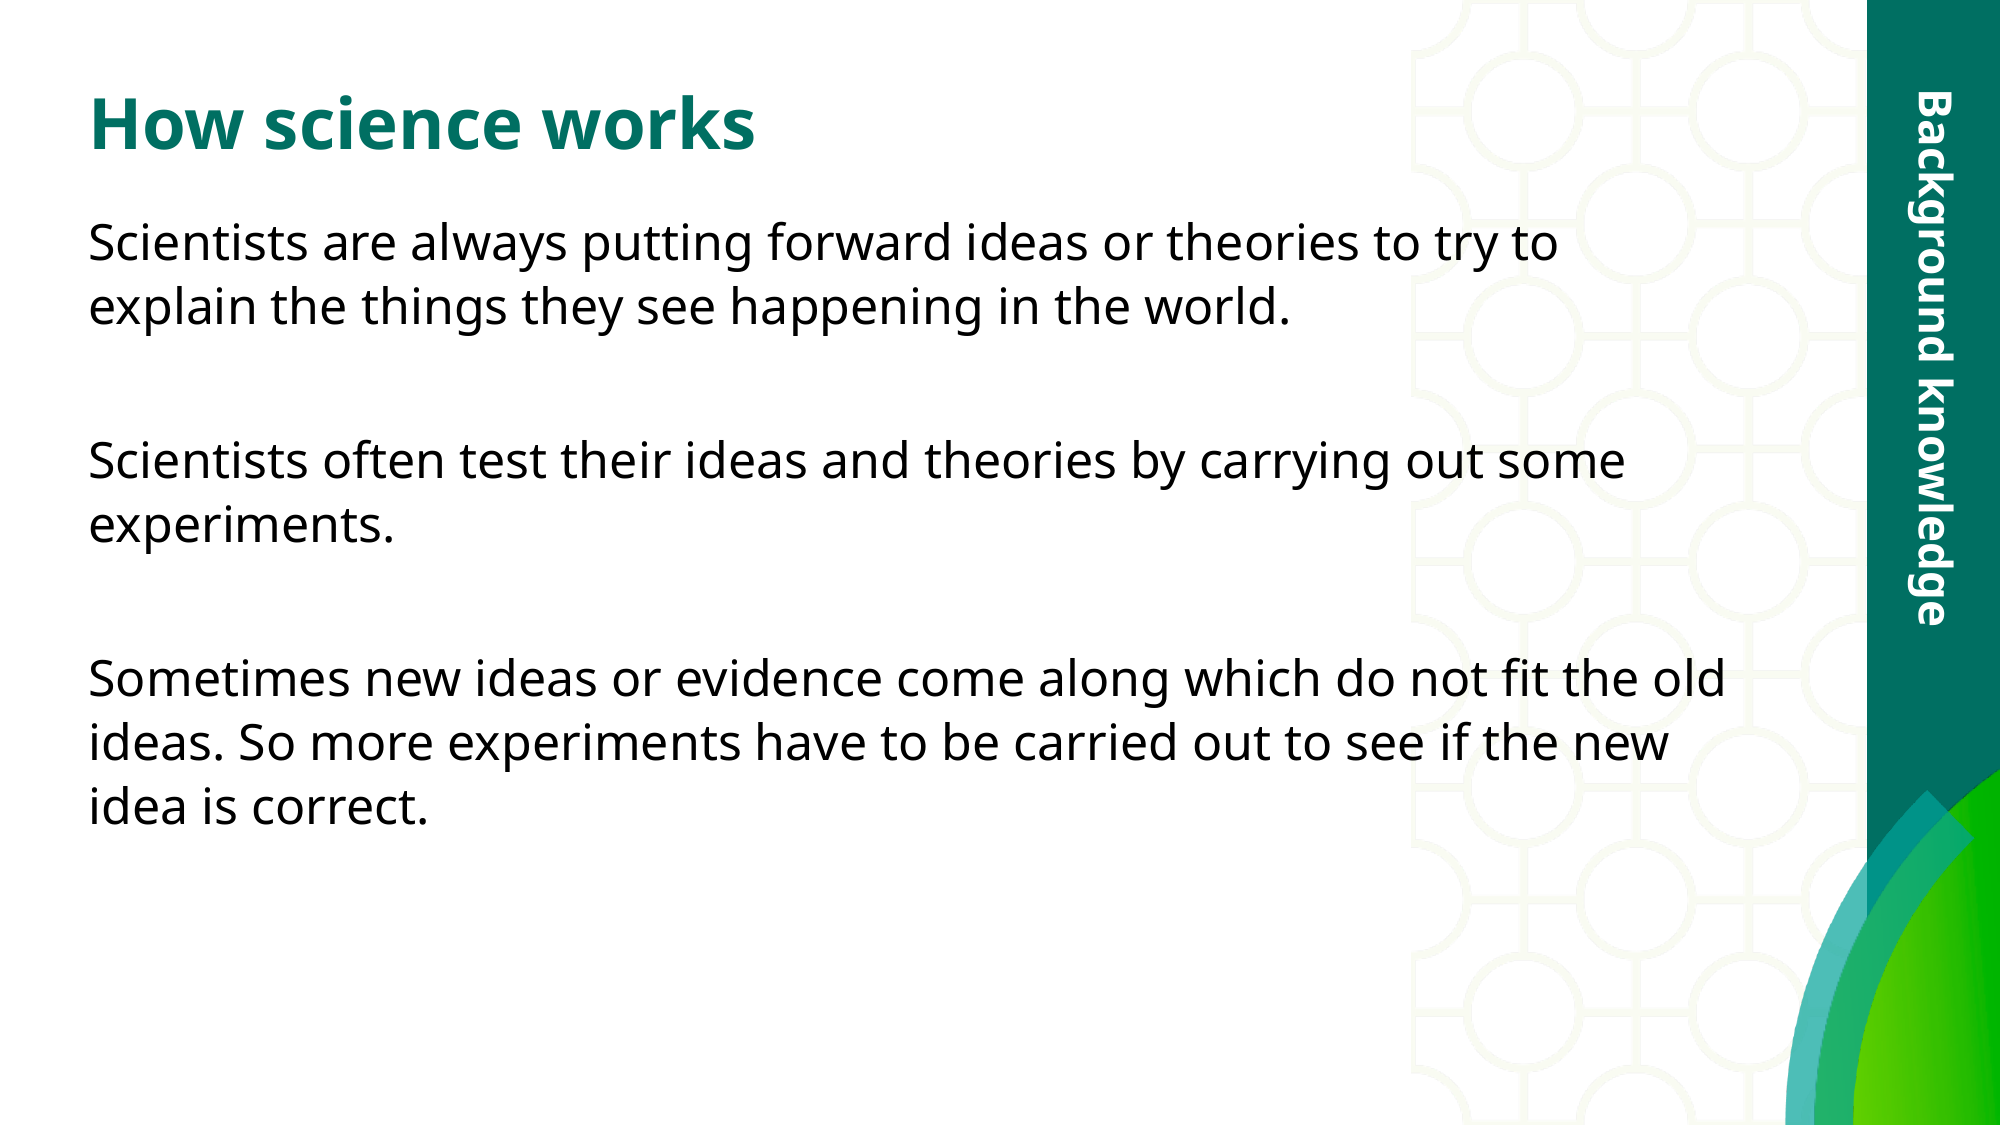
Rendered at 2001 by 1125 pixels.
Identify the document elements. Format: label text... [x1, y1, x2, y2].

list Scientists are always putting forward ideas or theories to try to explain the things they see happening in the world. Scientists often test their ideas and theories by carrying out some experiments. Sometimes new ideas or evidence come along which do not fit the old ideas. So more experiments have to be carried out to see if the new idea is correct. [88, 206, 1743, 1034]
text_box Background knowledge [1867, 88, 2000, 768]
title How science works [88, 88, 1743, 161]
picture [1411, 0, 2001, 1125]
